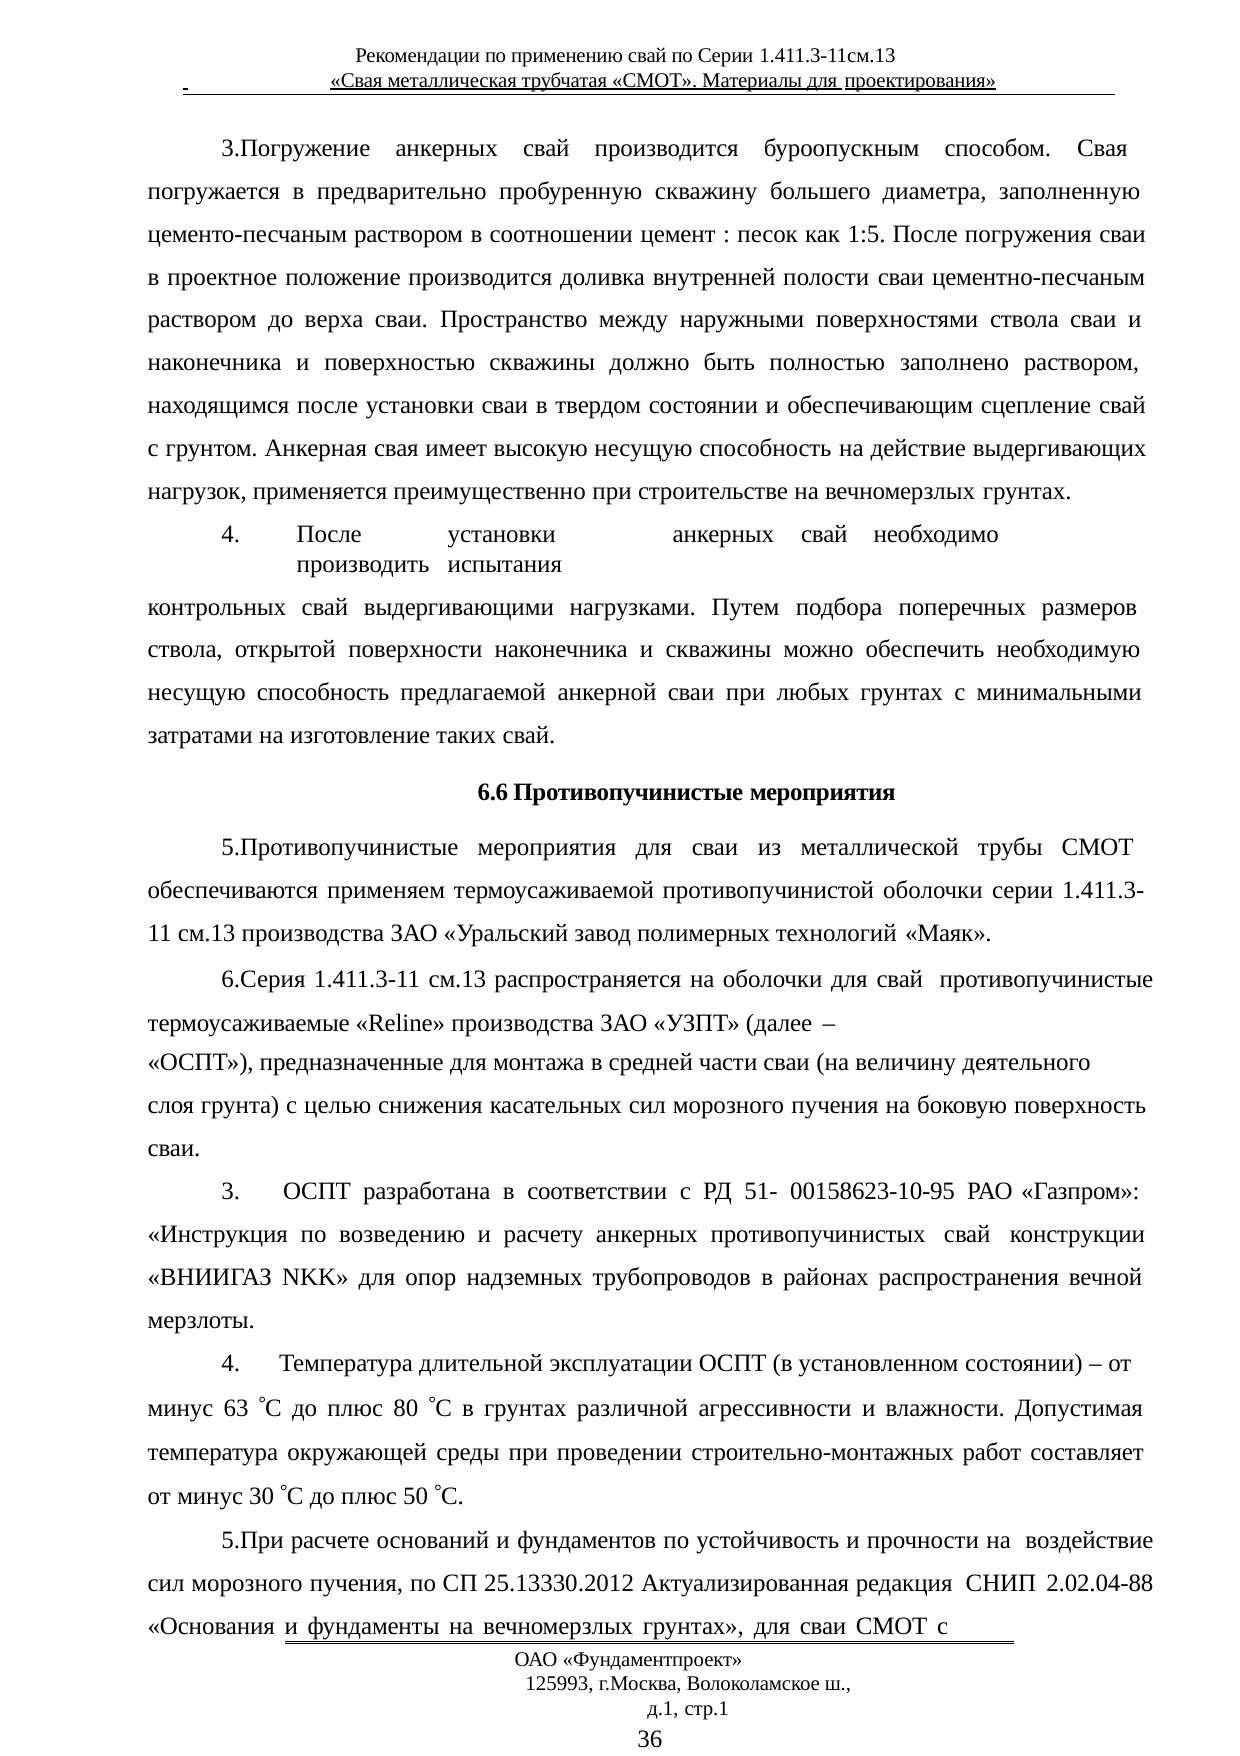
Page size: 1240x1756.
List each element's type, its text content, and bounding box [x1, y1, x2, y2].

text_box Рекомендации по применению свай по Серии 1.411.3-11см.13 «Свая металлическая трубчатая «СМОТ». Материалы для проектирования» Погружение анкерных свай производится буроопускным способом. Свая погружается в предварительно пробуренную скважину большего диаметра, заполненную цементо-песчаным раствором в соотношении цемент : песок как 1:5. После погружения сваи в проектное положение производится доливка внутренней полости сваи цементно-песчаным раствором до верха сваи. Пространство между наружными поверхностями ствола сваи и наконечника и поверхностью скважины должно быть полностью заполнено раствором, находящимся после установки сваи в твердом состоянии и обеспечивающим сцепление свай с грунтом. Анкерная свая имеет высокую несущую способность на действие выдергивающих нагрузок, применяется преимущественно при строительстве на вечномерзлых грунтах. После установки анкерных свай необходимо производить испытания контрольных свай выдергивающими нагрузками. Путем подбора поперечных размеров ствола, открытой поверхности наконечника и скважины можно обеспечить необходимую несущую способность предлагаемой анкерной сваи при любых грунтах с минимальными затратами на изготовление таких свай. 6.6 Противопучинистые мероприятия Противопучинистые мероприятия для сваи из металлической трубы СМОТ обеспечиваются применяем термоусаживаемой противопучинистой оболочки серии 1.411.3- 11 см.13 производства ЗАО «Уральский завод полимерных технологий «Маяк». Серия 1.411.3-11 см.13 распространяется на оболочки для свай противопучинистые термоусаживаемые «Reline» производства ЗАО «УЗПТ» (далее – «ОСПТ»), предназначенные для монтажа в средней части сваи (на величину деятельного слоя грунта) с целью снижения касательных сил морозного пучения на боковую поверхность сваи. ОСПТ разработана в соответствии с РД 51- 00158623-10-95 РАО «Газпром»: «Инструкция по возведению и расчету анкерных противопучинистых свай конструкции «ВНИИГАЗ NKK» для опор надземных трубопроводов в районах распространения вечной мерзлоты. Температура длительной эксплуатации ОСПТ (в установленном состоянии) – от минус 63 С до плюс 80 С в грунтах различной агрессивности и влажности. Допустимая температура окружающей среды при проведении строительно-монтажных работ составляет от минус 30 С до плюс 50 С. При расчете оснований и фундаментов по устойчивость и прочности на воздействие сил морозного пучения, по СП 25.13330.2012 Актуализированная редакция СНИП 2.02.04-88 «Основания и фундаменты на вечномерзлых грунтах», для сваи СМОТ с [145, 40, 1155, 1640]
text_box ОАО «Фундаментпроект» 125993, г.Москва, Волоколамское ш., д.1, стр.1 36 [437, 1646, 862, 1752]
